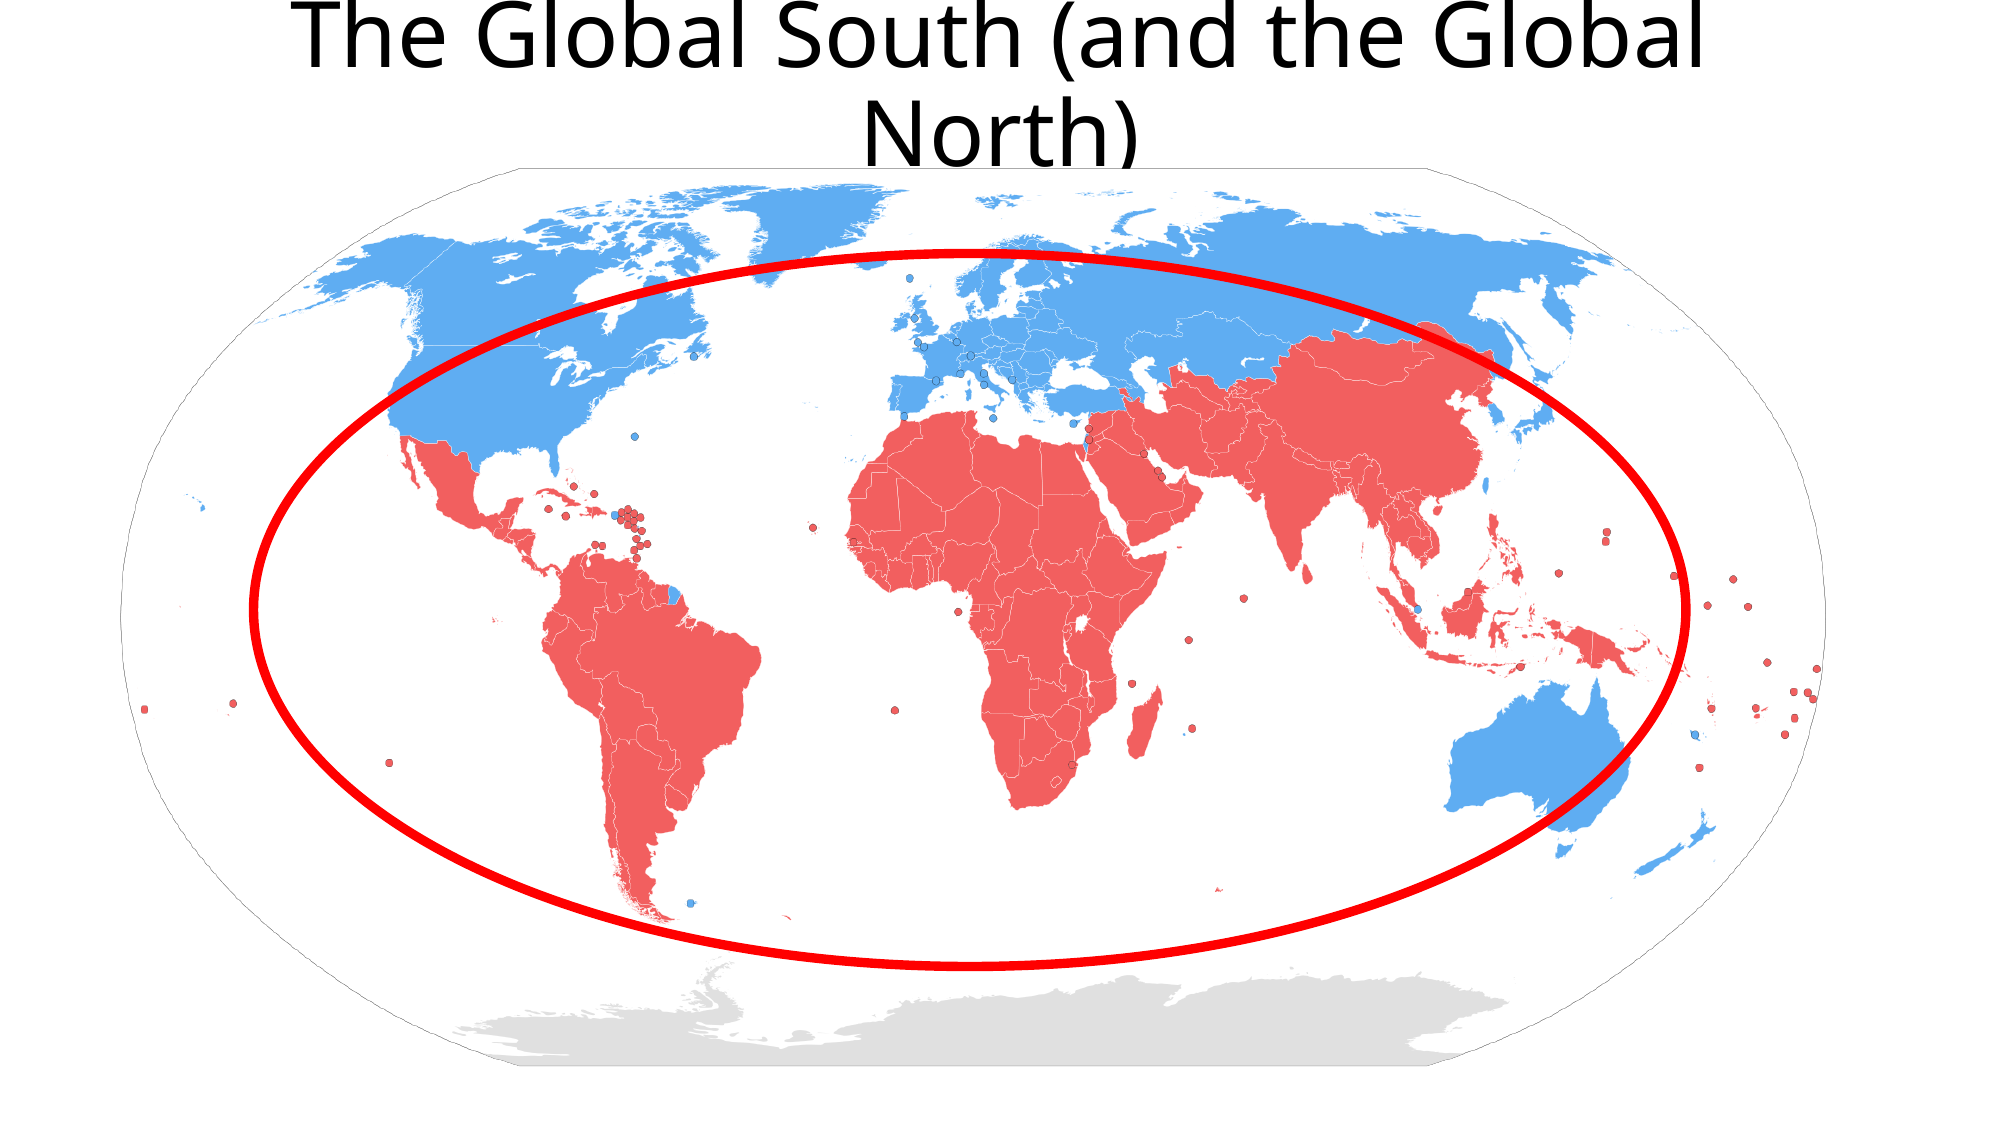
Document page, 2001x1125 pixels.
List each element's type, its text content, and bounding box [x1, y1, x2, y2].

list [109, 158, 1835, 1076]
title The Global South (and the Global North) [137, 0, 1863, 176]
